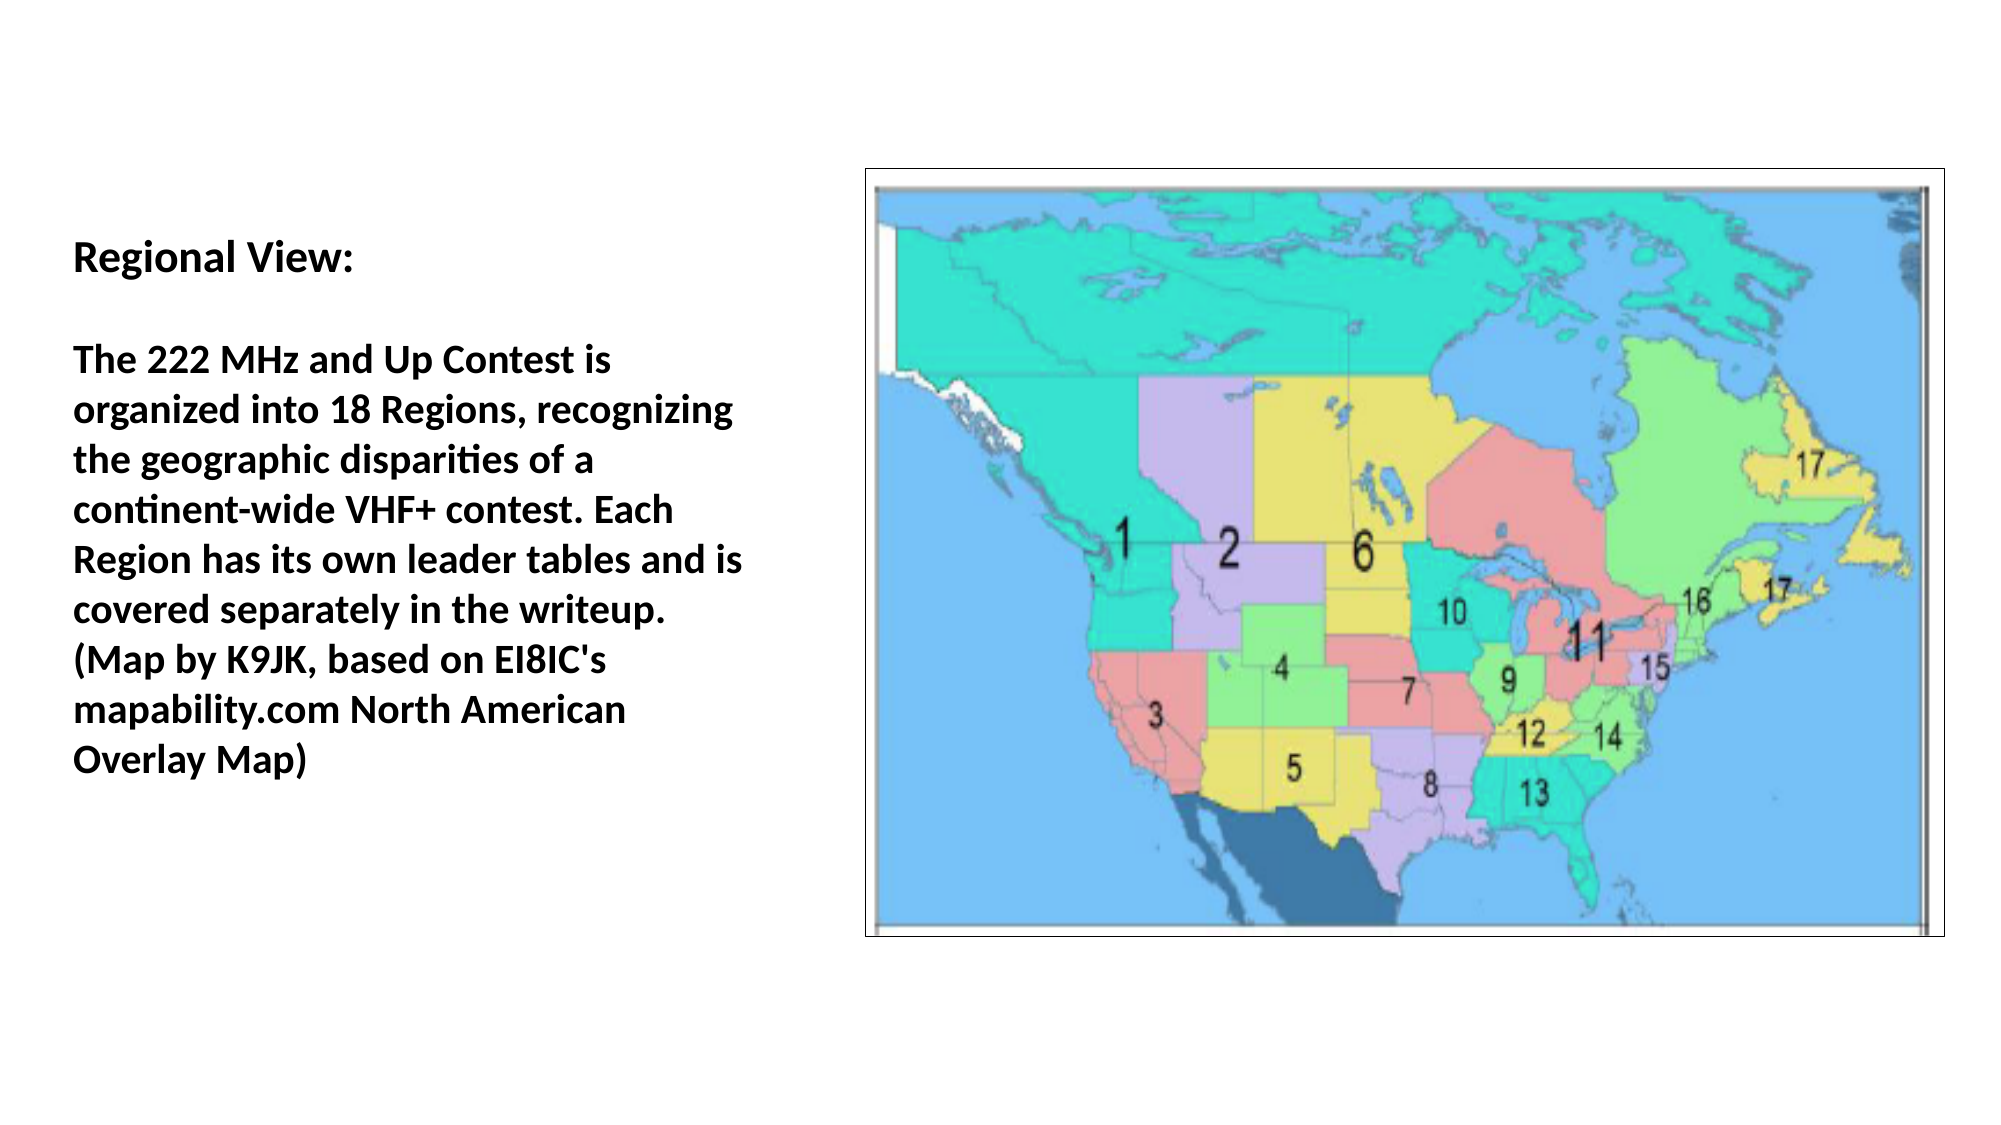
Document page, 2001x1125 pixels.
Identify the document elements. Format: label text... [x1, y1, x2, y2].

text_box Regional View: The 222 MHz and Up Contest is organized into 18 Regions, recognizing the geographic disparities of a continent-wide VHF+ contest. Each Region has its own leader tables and is covered separately in the writeup. (Map by K9JK, based on EI8IC's mapability.com North American Overlay Map) [58, 219, 761, 790]
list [866, 169, 1944, 937]
